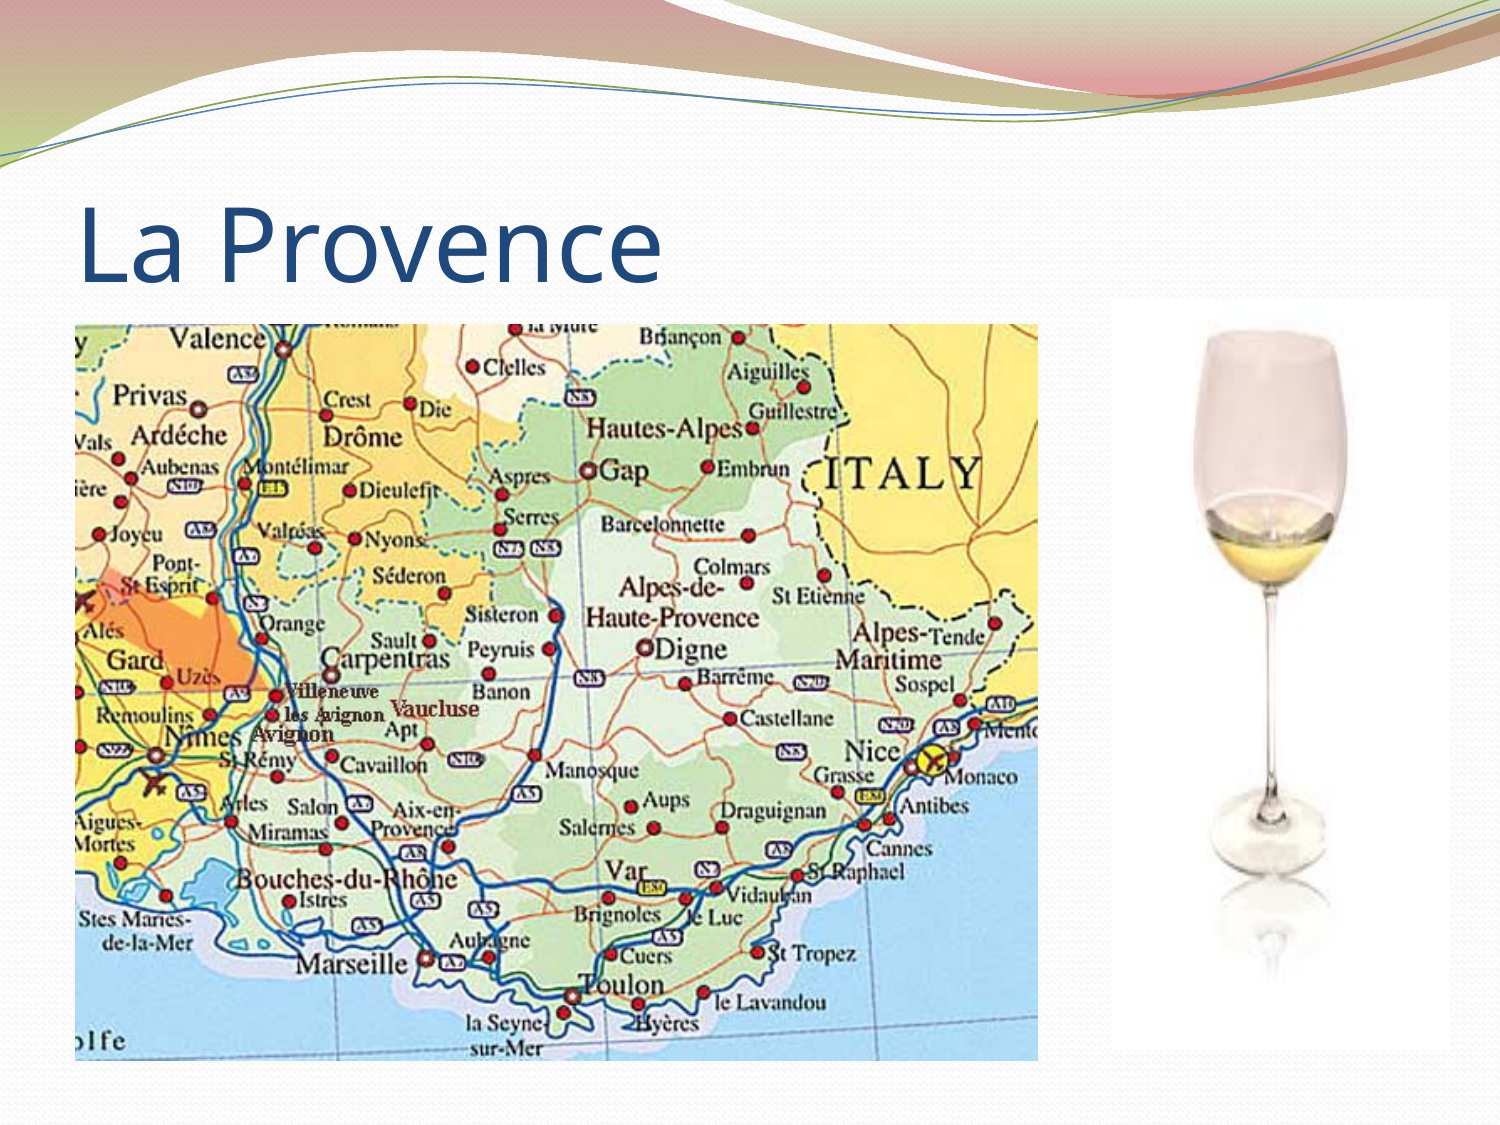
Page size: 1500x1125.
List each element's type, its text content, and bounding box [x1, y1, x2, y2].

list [74, 324, 1038, 1062]
picture [1112, 299, 1451, 1051]
title La Provence [75, 115, 1425, 303]
